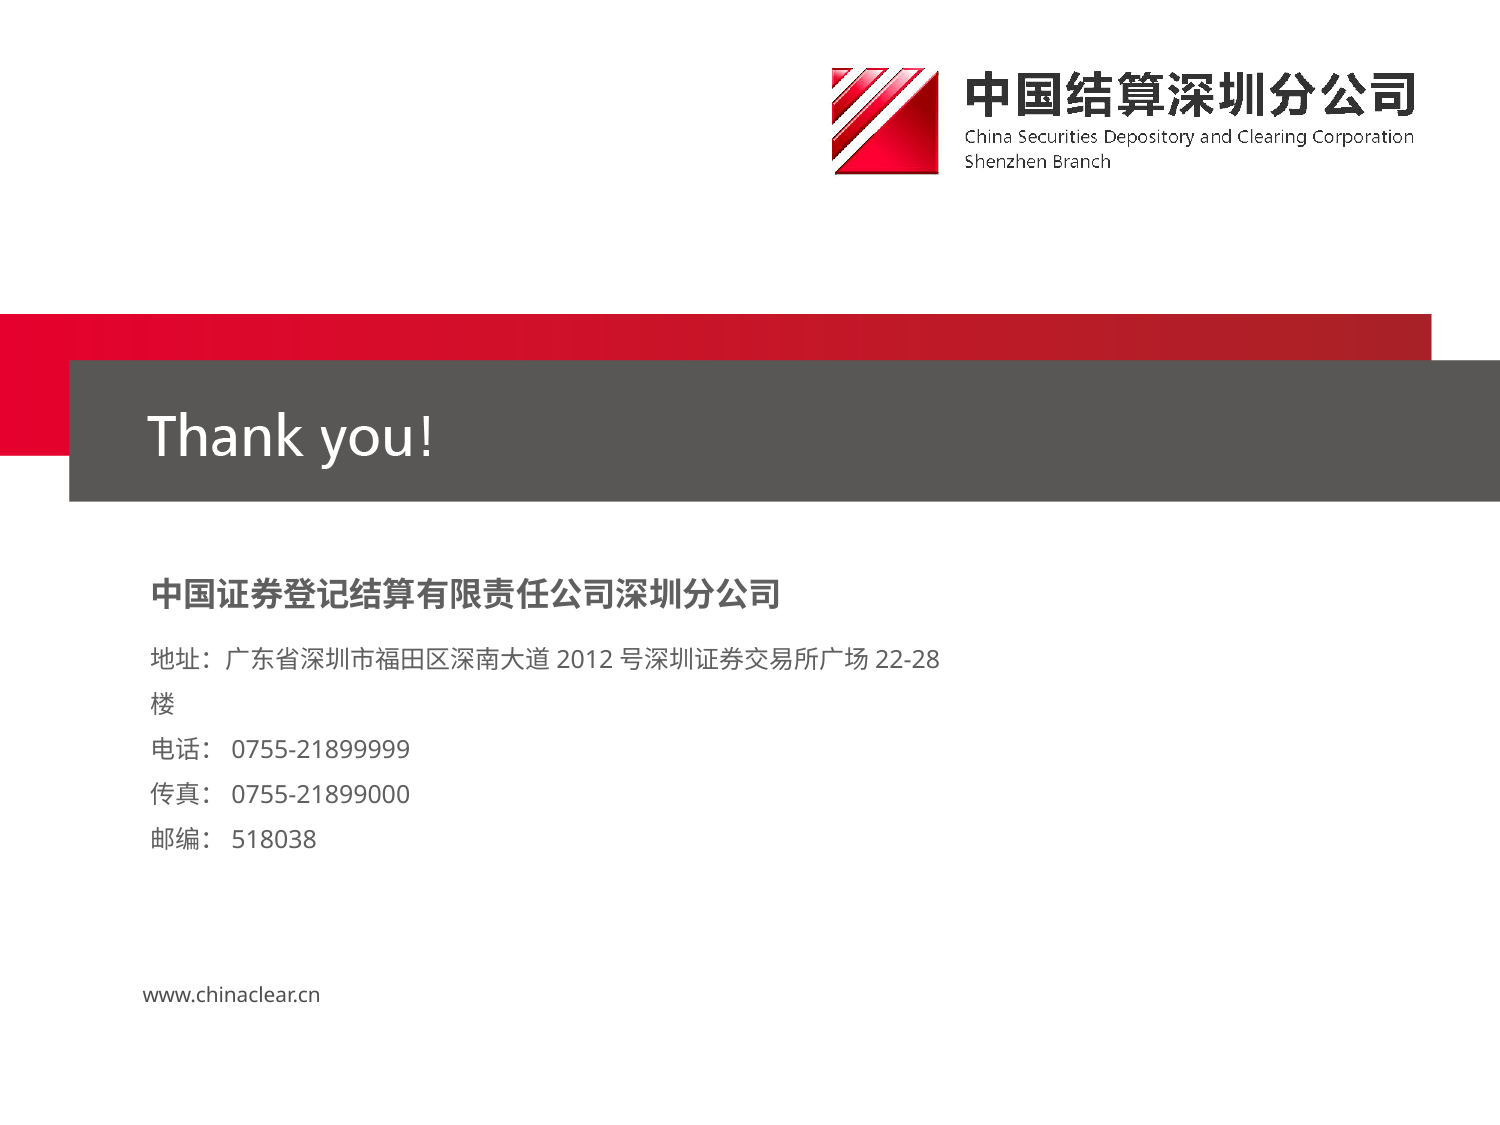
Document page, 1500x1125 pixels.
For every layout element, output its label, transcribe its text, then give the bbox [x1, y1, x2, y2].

picture [0, 314, 1500, 503]
text_box 地址：广东省深圳市福田区深南大道2012号深圳证券交易所广场22-28楼 电话：0755-21899999 传真：0755-21899000 邮编：518038 [135, 621, 975, 861]
text_box www.chinaclear.cn [127, 974, 459, 1014]
picture [820, 58, 1430, 188]
text_box 中国证券登记结算有限责任公司深圳分公司 [135, 558, 844, 621]
